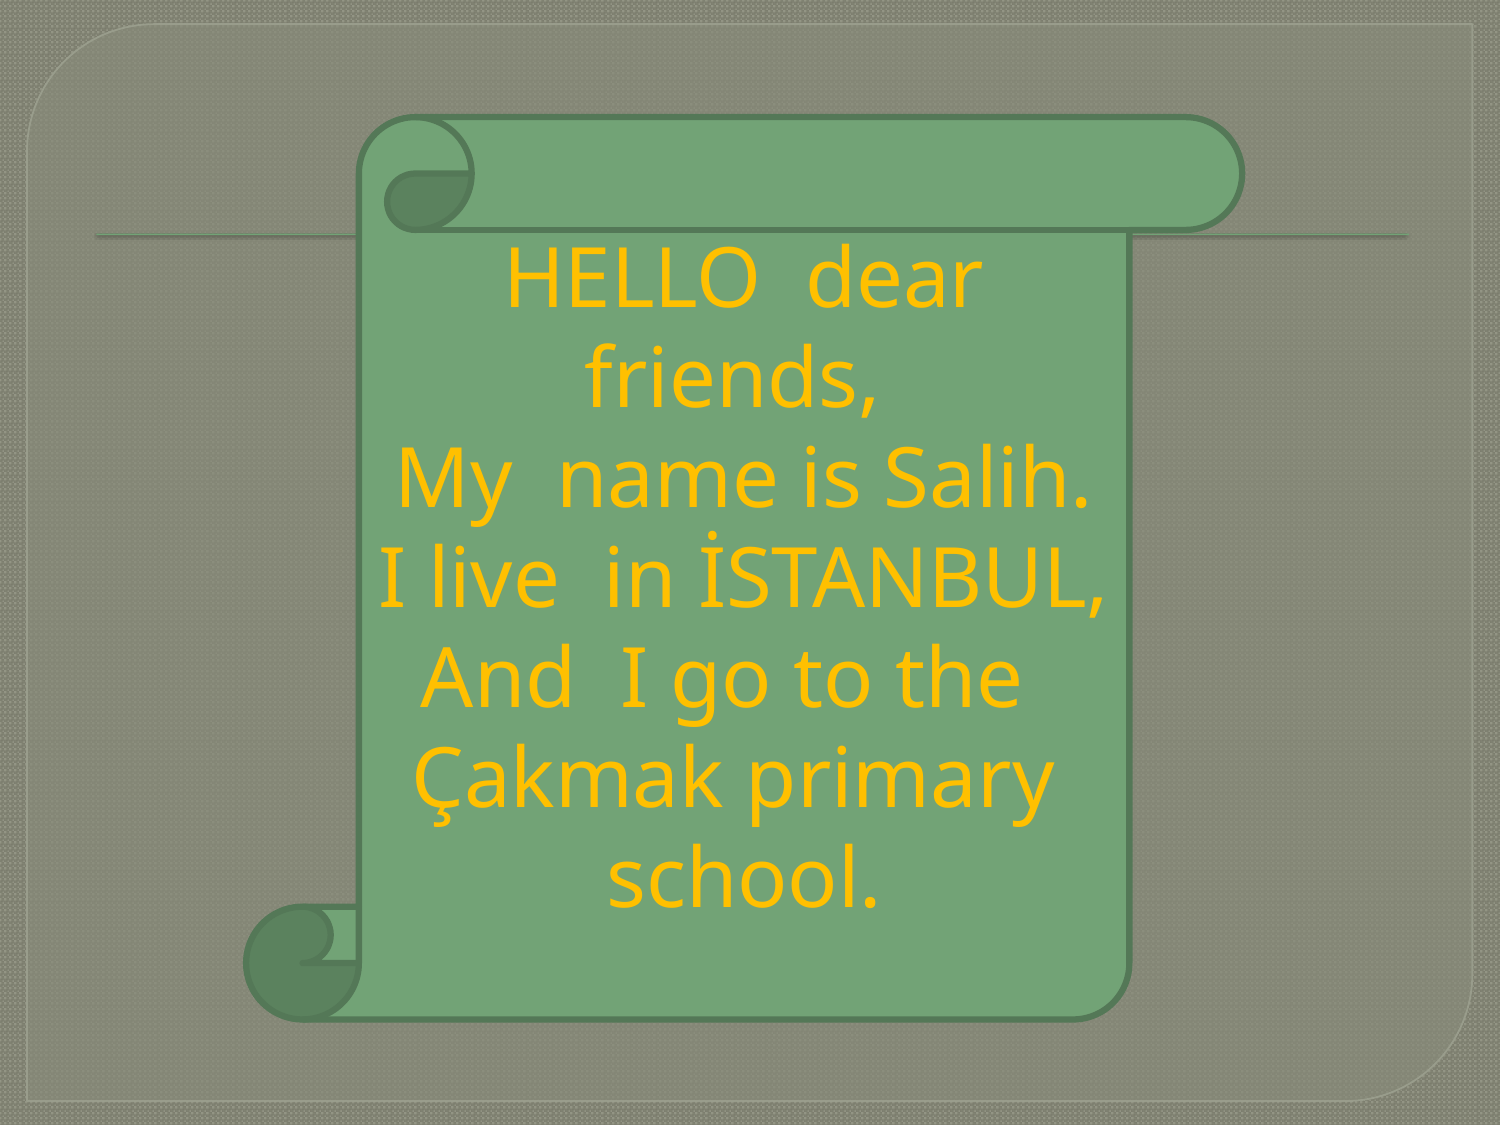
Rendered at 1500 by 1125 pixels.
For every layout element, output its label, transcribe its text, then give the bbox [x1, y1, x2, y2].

text_box HELLO dear friends, My name is Salih. I live in İSTANBUL, And I go to the Çakmak primary school. [242, 113, 1246, 1023]
